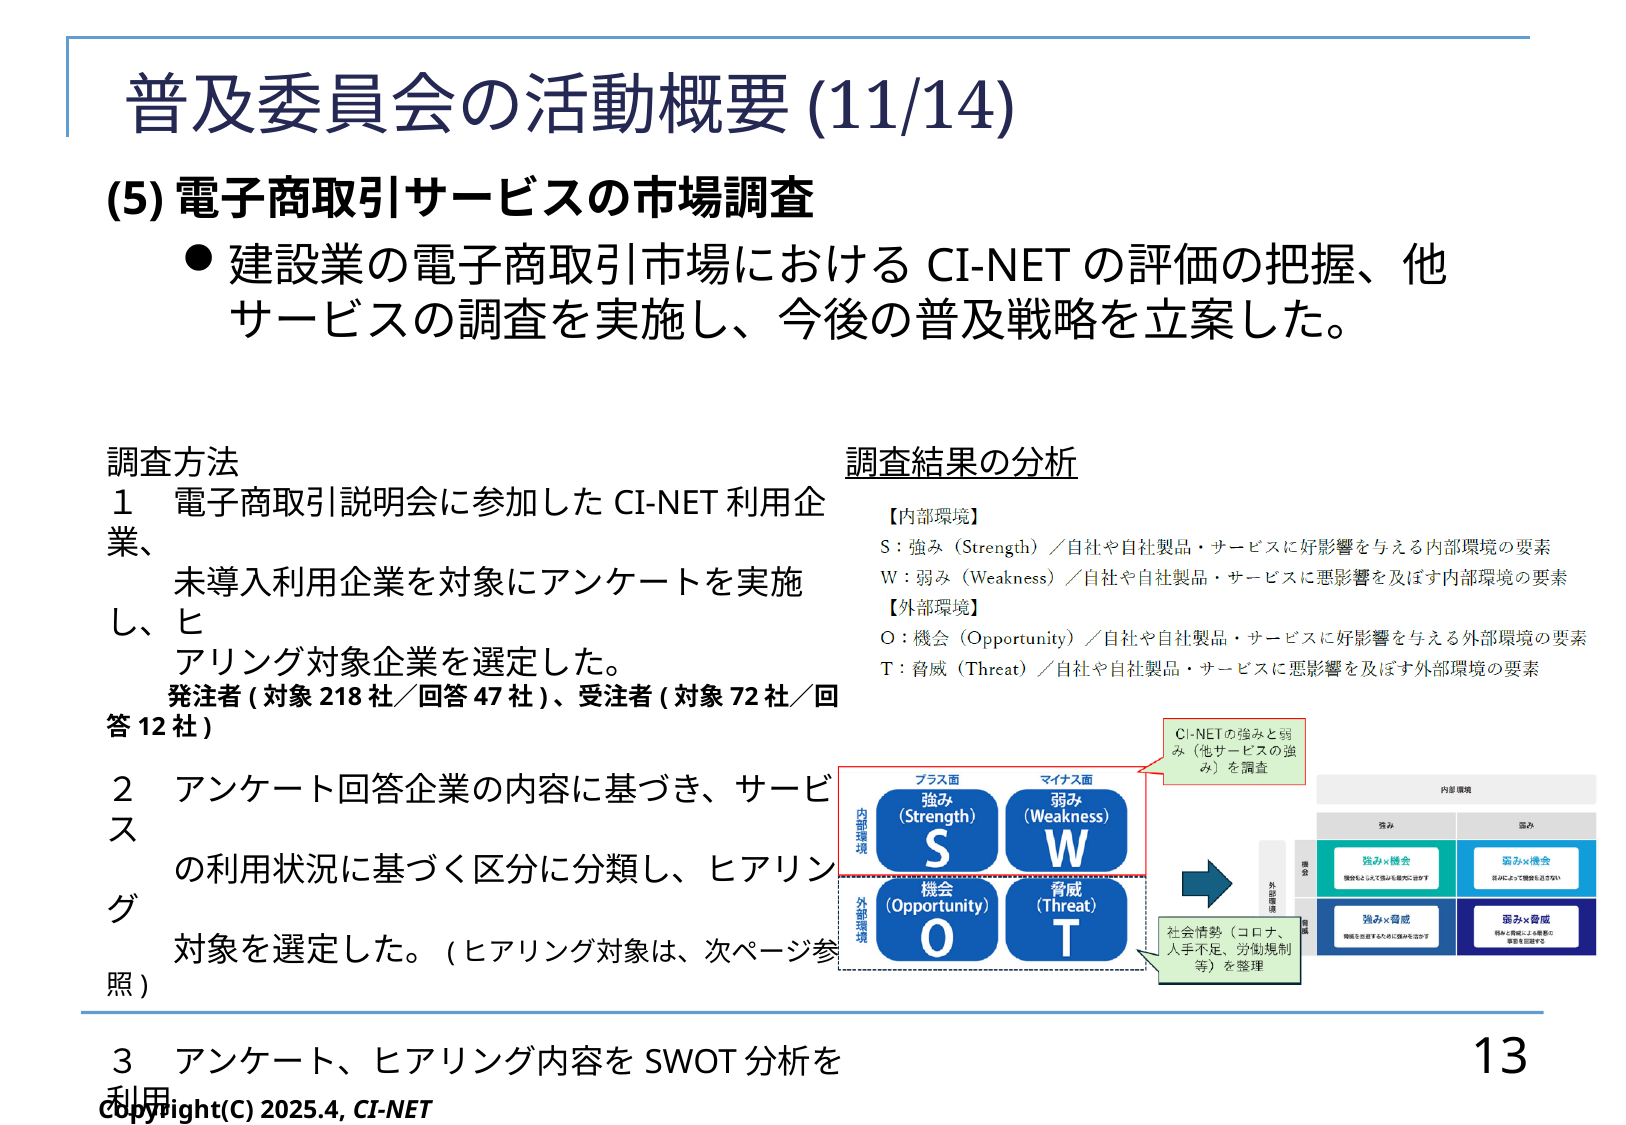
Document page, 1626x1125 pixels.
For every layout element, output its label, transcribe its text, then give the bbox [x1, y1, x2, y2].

text_box 調査結果の分析 [864, 433, 1528, 489]
text_box 調査方法 １ 電子商取引説明会に参加したCI-NET利用企業、 未導入利用企業を対象にアンケートを実施し、ヒ アリング対象企業を選定した。 発注者(対象218社／回答47社)、受注者(対象72社／回答12社) ２ アンケート回答企業の内容に基づき、サービス の利用状況に基づく区分に分類し、ヒアリング 対象を選定した。(ヒアリング対象は、次ページ参照) ３ アンケート、ヒアリング内容をSWOT分析を利用 して普及戦略を立案した。 [91, 433, 864, 1125]
picture [830, 498, 1602, 988]
slide_number 13 [1164, 1024, 1544, 1100]
text_box (5)電子商取引サービスの市場調査 建設業の電子商取引市場におけるCI-NETの評価の把握、他サービスの調査を実施し、今後の普及戦略を立案した。 [91, 160, 1550, 354]
title 普及委員会の活動概要(11/14) [108, 54, 1572, 242]
